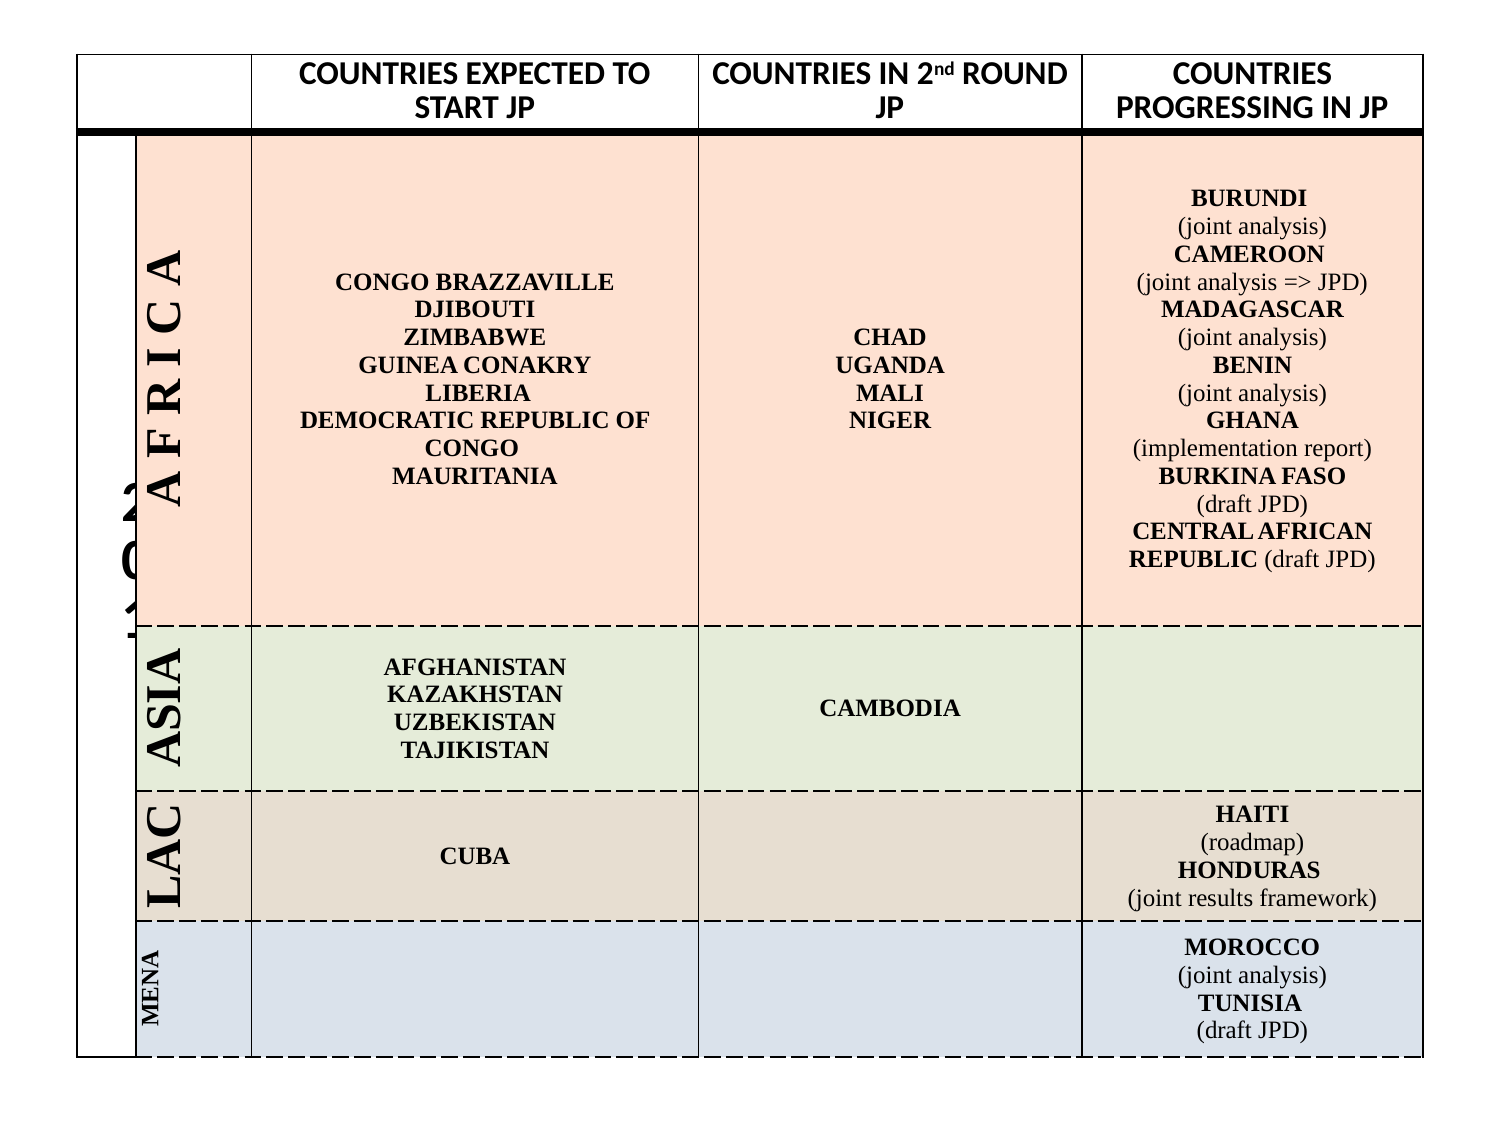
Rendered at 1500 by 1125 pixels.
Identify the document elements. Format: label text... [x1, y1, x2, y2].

table_cell ASIA [137, 626, 251, 791]
table_cell [699, 921, 1081, 1057]
table_cell 2019 [78, 136, 135, 1056]
table_cell [699, 791, 1081, 921]
table_cell CUBA [252, 791, 698, 921]
table_cell CHAD UGANDA MALI NIGER [699, 136, 1081, 626]
table_cell MENA [137, 921, 251, 1057]
table_header COUNTRIES EXPECTED TO START JP [252, 55, 698, 128]
table_cell AFGHANISTAN KAZAKHSTAN UZBEKISTAN TAJIKISTAN [252, 626, 698, 791]
table_cell [252, 921, 698, 1057]
table_cell AFRICA [137, 136, 251, 626]
table_header COUNTRIES PROGRESSING IN JP [1083, 55, 1422, 128]
table_header COUNTRIES IN 2nd ROUND JP [699, 55, 1081, 128]
table_cell LAC [137, 791, 251, 921]
table_header [78, 55, 251, 128]
table_cell [1083, 626, 1422, 791]
table_cell CAMBODIA [699, 626, 1081, 791]
table_cell CONGO BRAZZAVILLE DJIBOUTI ZIMBABWE GUINEA CONAKRY LIBERIA DEMOCRATIC REPUBLIC OF CONGO MAURITANIA [252, 136, 698, 626]
table_cell HAITI (roadmap) HONDURAS (joint results framework) [1083, 791, 1422, 921]
table_cell BURUNDI (joint analysis) CAMEROON (joint analysis => JPD) MADAGASCAR (joint analysis) BENIN (joint analysis) GHANA (implementation report) BURKINA FASO (draft JPD) CENTRAL AFRICAN REPUBLIC (draft JPD) [1083, 136, 1422, 626]
table_cell MOROCCO (joint analysis) TUNISIA (draft JPD) [1083, 921, 1422, 1057]
